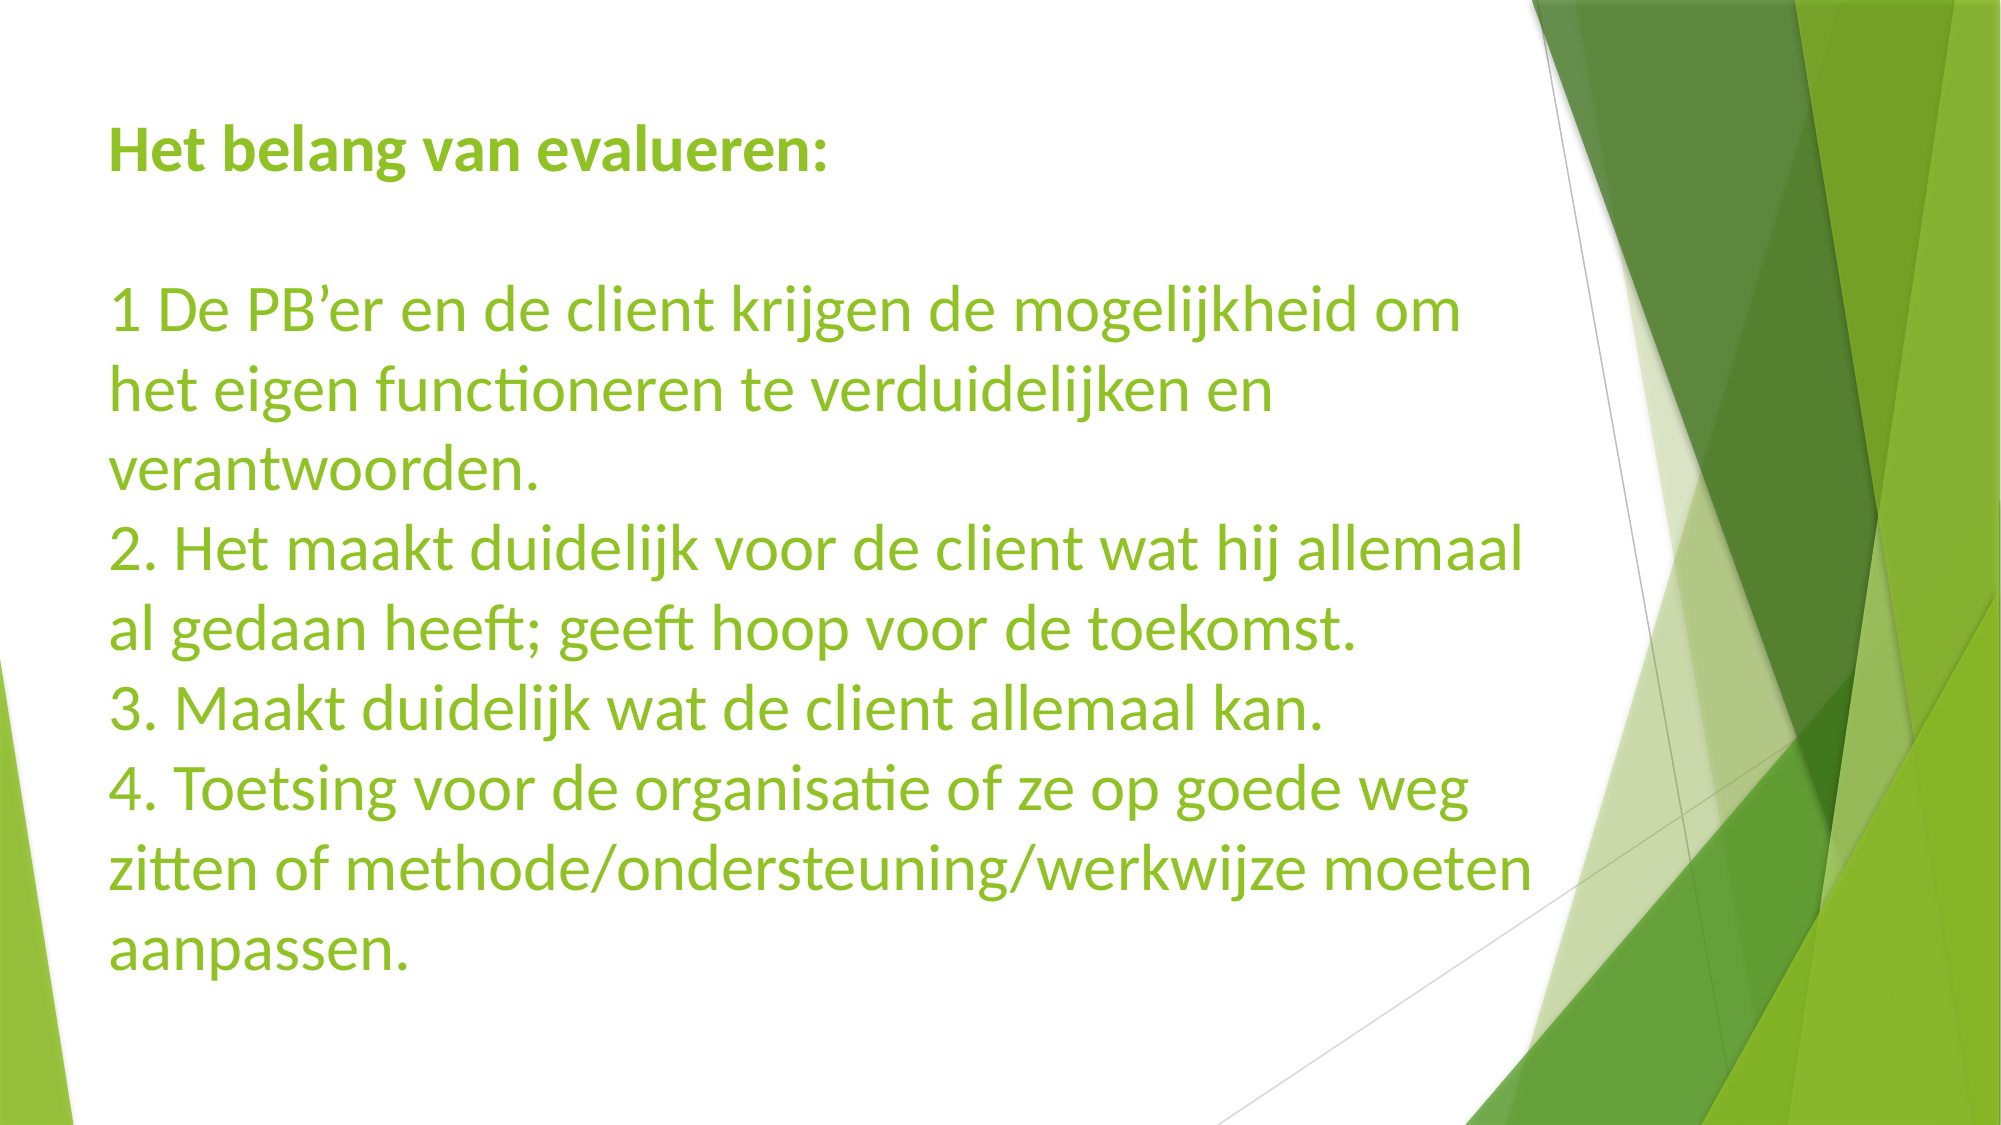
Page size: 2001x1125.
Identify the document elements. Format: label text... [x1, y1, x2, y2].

text_box Het belang van evalueren: 1 De PB’er en de client krijgen de mogelijkheid om het eigen functioneren te verduidelijken en verantwoorden. 2. Het maakt duidelijk voor de client wat hij allemaal al gedaan heeft; geeft hoop voor de toekomst. 3. Maakt duidelijk wat de client allemaal kan. 4. Toetsing voor de organisatie of ze op goede weg zitten of methode/ondersteuning/werkwijze moeten aanpassen. [93, 97, 1584, 1125]
